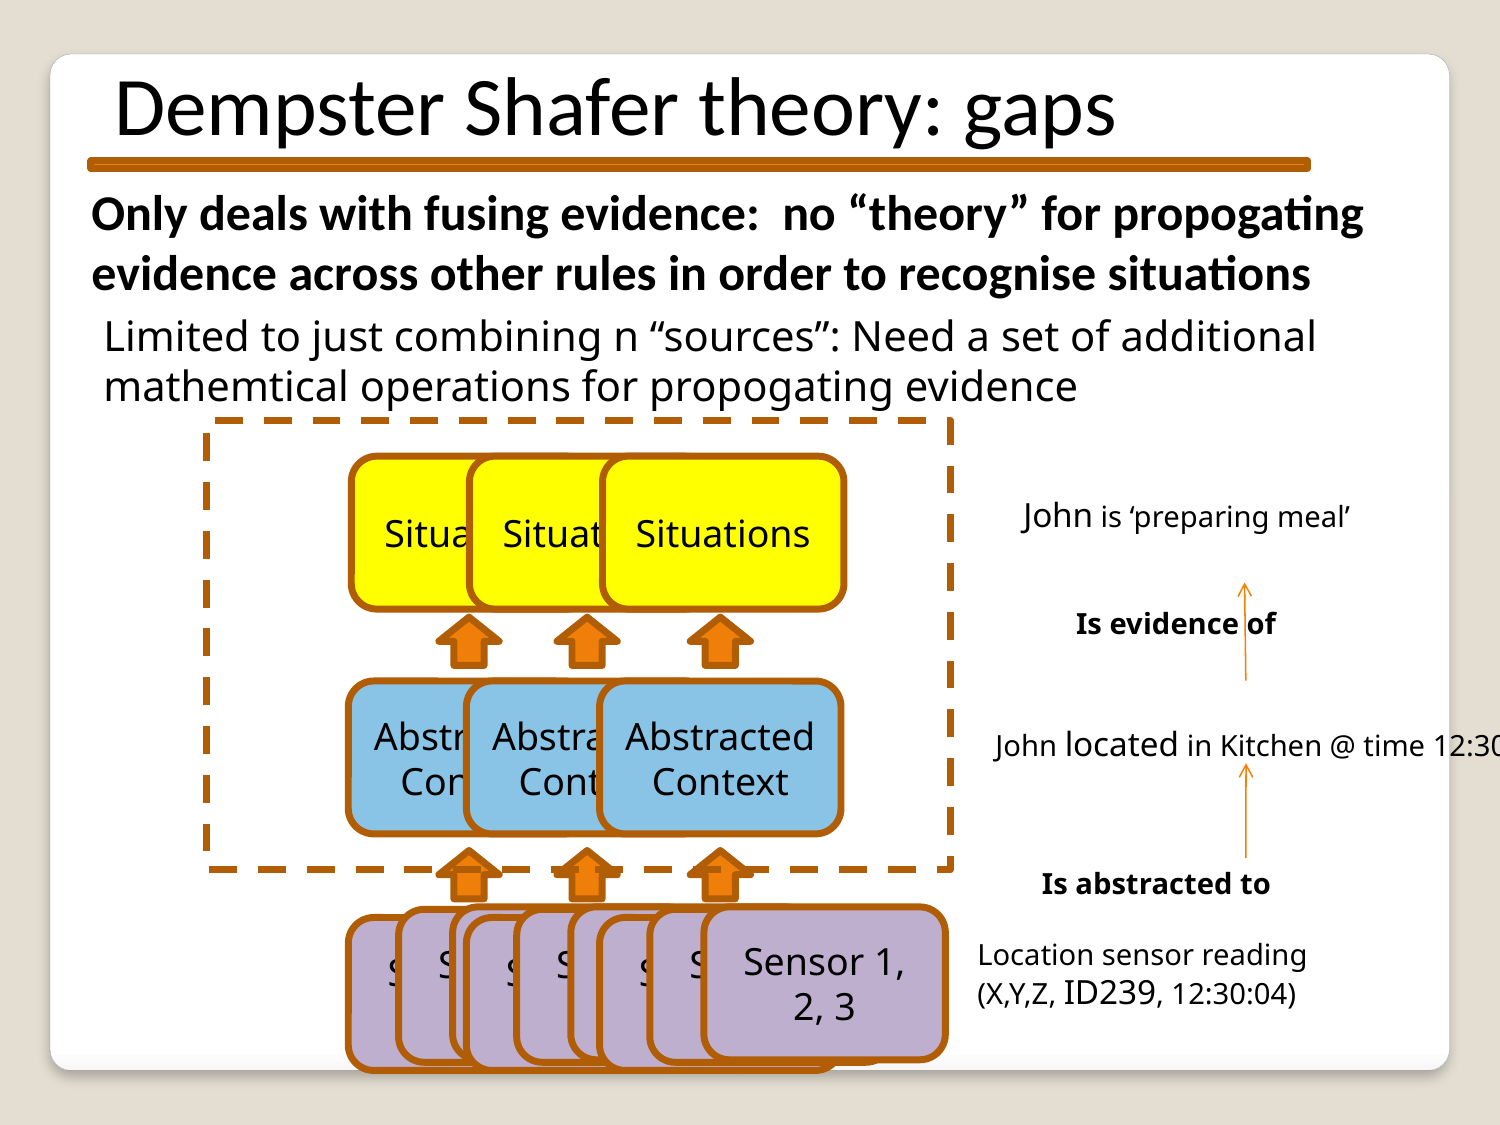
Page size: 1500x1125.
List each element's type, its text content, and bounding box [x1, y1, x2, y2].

text_box Is abstracted to [1027, 857, 1286, 908]
text_box Limited to just combining n “sources”: Need a set of additional mathemtical operations for propogating evidence [88, 302, 1495, 478]
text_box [348, 455, 465, 1071]
text_box [203, 417, 954, 873]
text_box John located in Kitchen @ time 12:30 [980, 715, 1500, 771]
text_box John is ‘preparing meal’ [1008, 486, 1366, 542]
text_box Only deals with fusing evidence: no “theory” for propogating evidence across other rules in order to recognise situations [76, 172, 1448, 308]
text_box [87, 157, 1311, 172]
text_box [599, 455, 946, 1071]
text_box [466, 455, 599, 1071]
text_box Location sensor reading (X,Y,Z, ID239, 12:30:04) [962, 928, 1381, 1019]
text_box Is evidence of [1061, 597, 1237, 648]
text_box Dempster Shafer theory: gaps [99, 44, 1471, 160]
text_box Is evidence of [1252, 597, 1291, 648]
